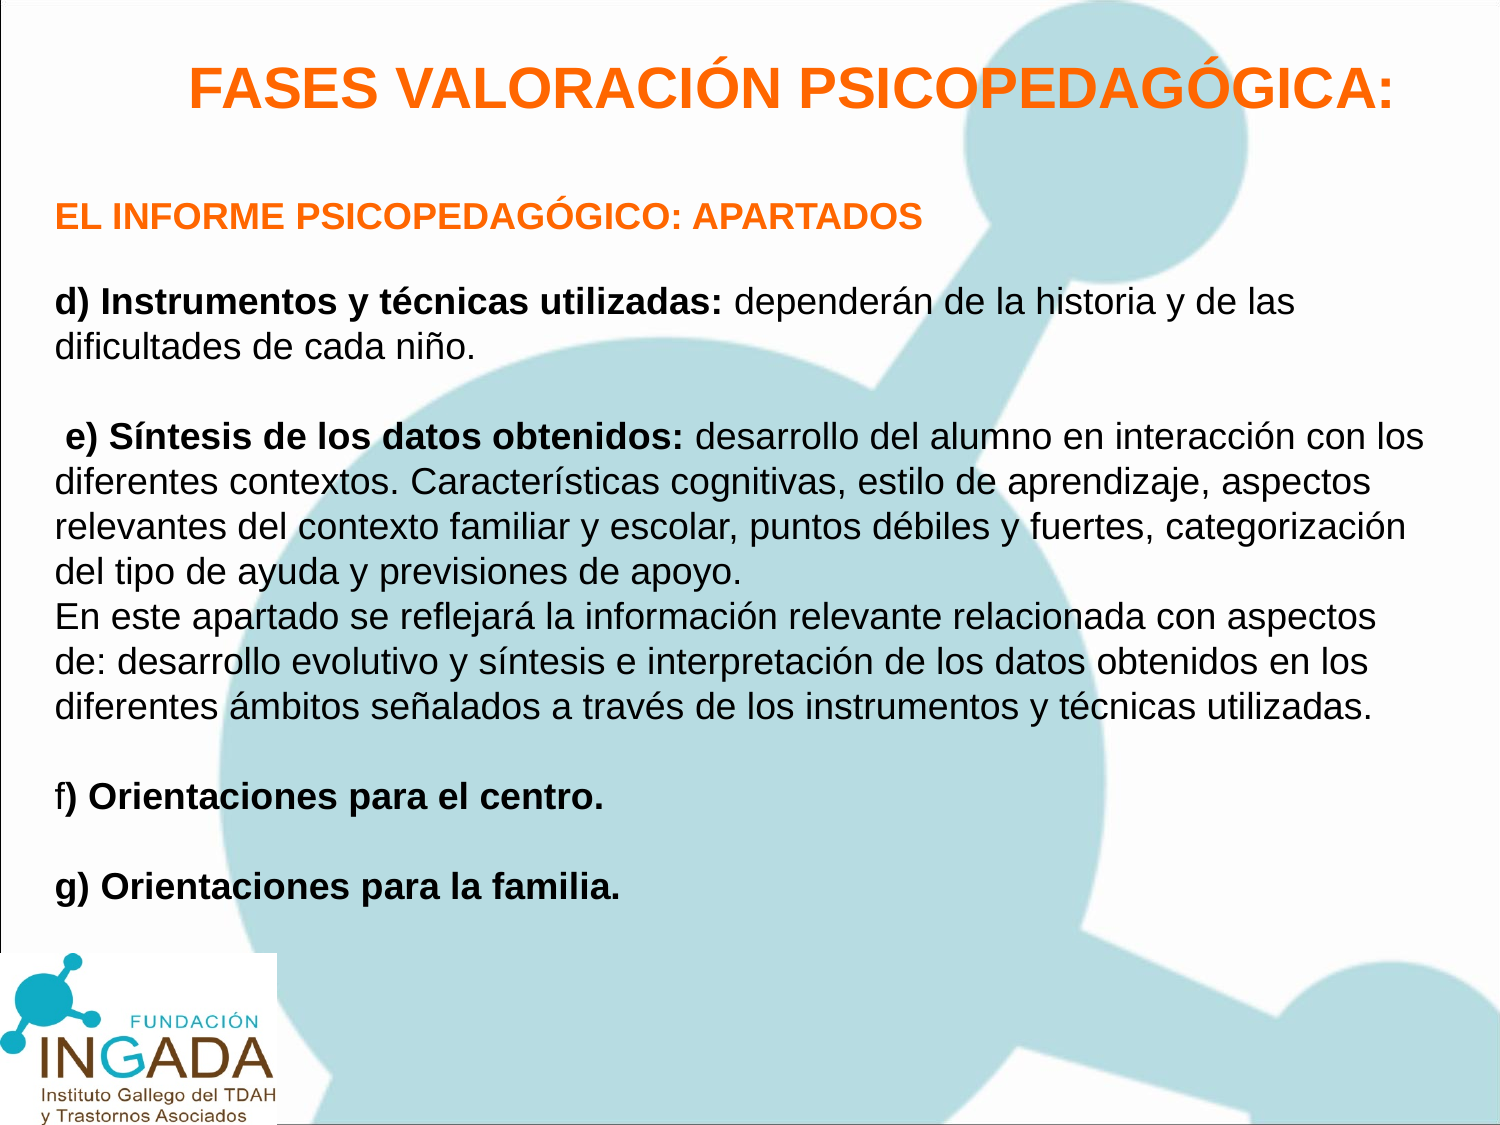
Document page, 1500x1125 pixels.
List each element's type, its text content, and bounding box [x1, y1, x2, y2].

text_box [53, 207, 1412, 343]
text_box FASES VALORACIÓN PSICOPEDAGÓGICA: [64, 42, 1489, 168]
picture [0, 0, 1500, 1125]
text_box EL INFORME PSICOPEDAGÓGICO: APARTADOS d) Instrumentos y técnicas utilizadas: dependerán de la historia y de las dificultades de cada niño. e) Síntesis de los datos obtenidos: desarrollo del alumno en interacción con los diferentes contextos. Características cognitivas, estilo de aprendizaje, aspectos relevantes del contexto familiar y escolar, puntos débiles y fuertes, categorización del tipo de ayuda y previsiones de apoyo. En este apartado se reflejará la información relevante relacionada con aspectos de: desarrollo evolutivo y síntesis e interpretación de los datos obtenidos en los diferentes ámbitos señalados a través de los instrumentos y técnicas utilizadas. f) Orientaciones para el centro. g) Orientaciones para la familia. [39, 89, 1447, 1125]
